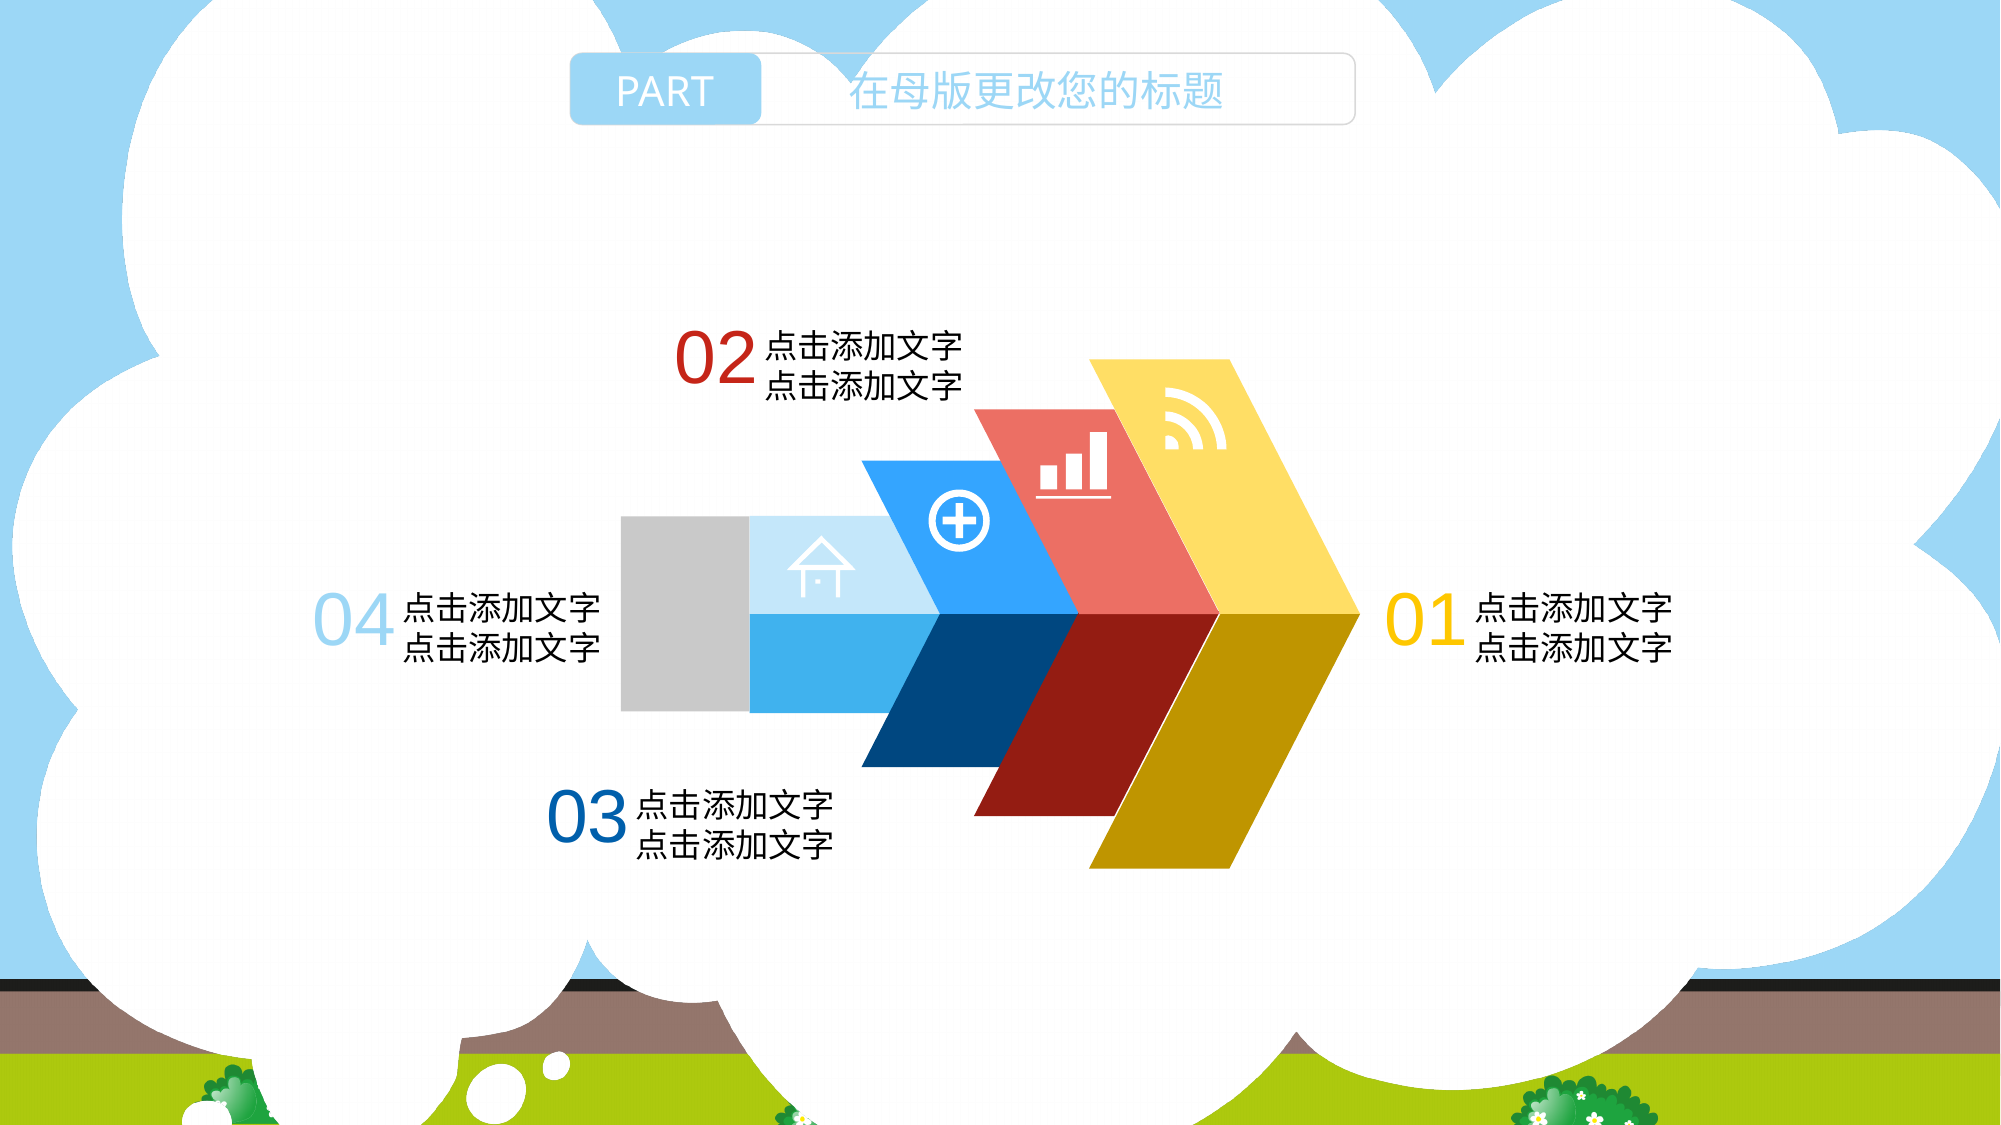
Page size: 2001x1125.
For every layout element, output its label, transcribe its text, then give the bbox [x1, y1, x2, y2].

text_box [620, 516, 750, 712]
text_box [978, 409, 1219, 615]
text_box [749, 515, 939, 614]
text_box [1089, 432, 1107, 490]
text_box [749, 614, 939, 714]
text_box 04 [300, 562, 408, 669]
text_box 点击添加文字 点击添加文字 [749, 311, 1007, 418]
text_box 03 [534, 759, 642, 866]
text_box [786, 535, 856, 598]
text_box 02 [662, 300, 770, 407]
text_box [928, 489, 990, 552]
text_box [1089, 359, 1361, 614]
text_box [1089, 614, 1361, 869]
text_box [1040, 465, 1058, 490]
picture [0, 0, 2001, 1125]
text_box [1165, 387, 1227, 450]
text_box 点击添加文字 点击添加文字 [1459, 574, 1717, 681]
text_box 点击添加文字 点击添加文字 [620, 770, 879, 877]
text_box [973, 613, 1218, 817]
text_box [1065, 453, 1082, 490]
text_box [861, 460, 1078, 614]
text_box 点击添加文字 点击添加文字 [387, 574, 645, 681]
text_box [861, 614, 1077, 768]
text_box 01 [1372, 562, 1480, 669]
